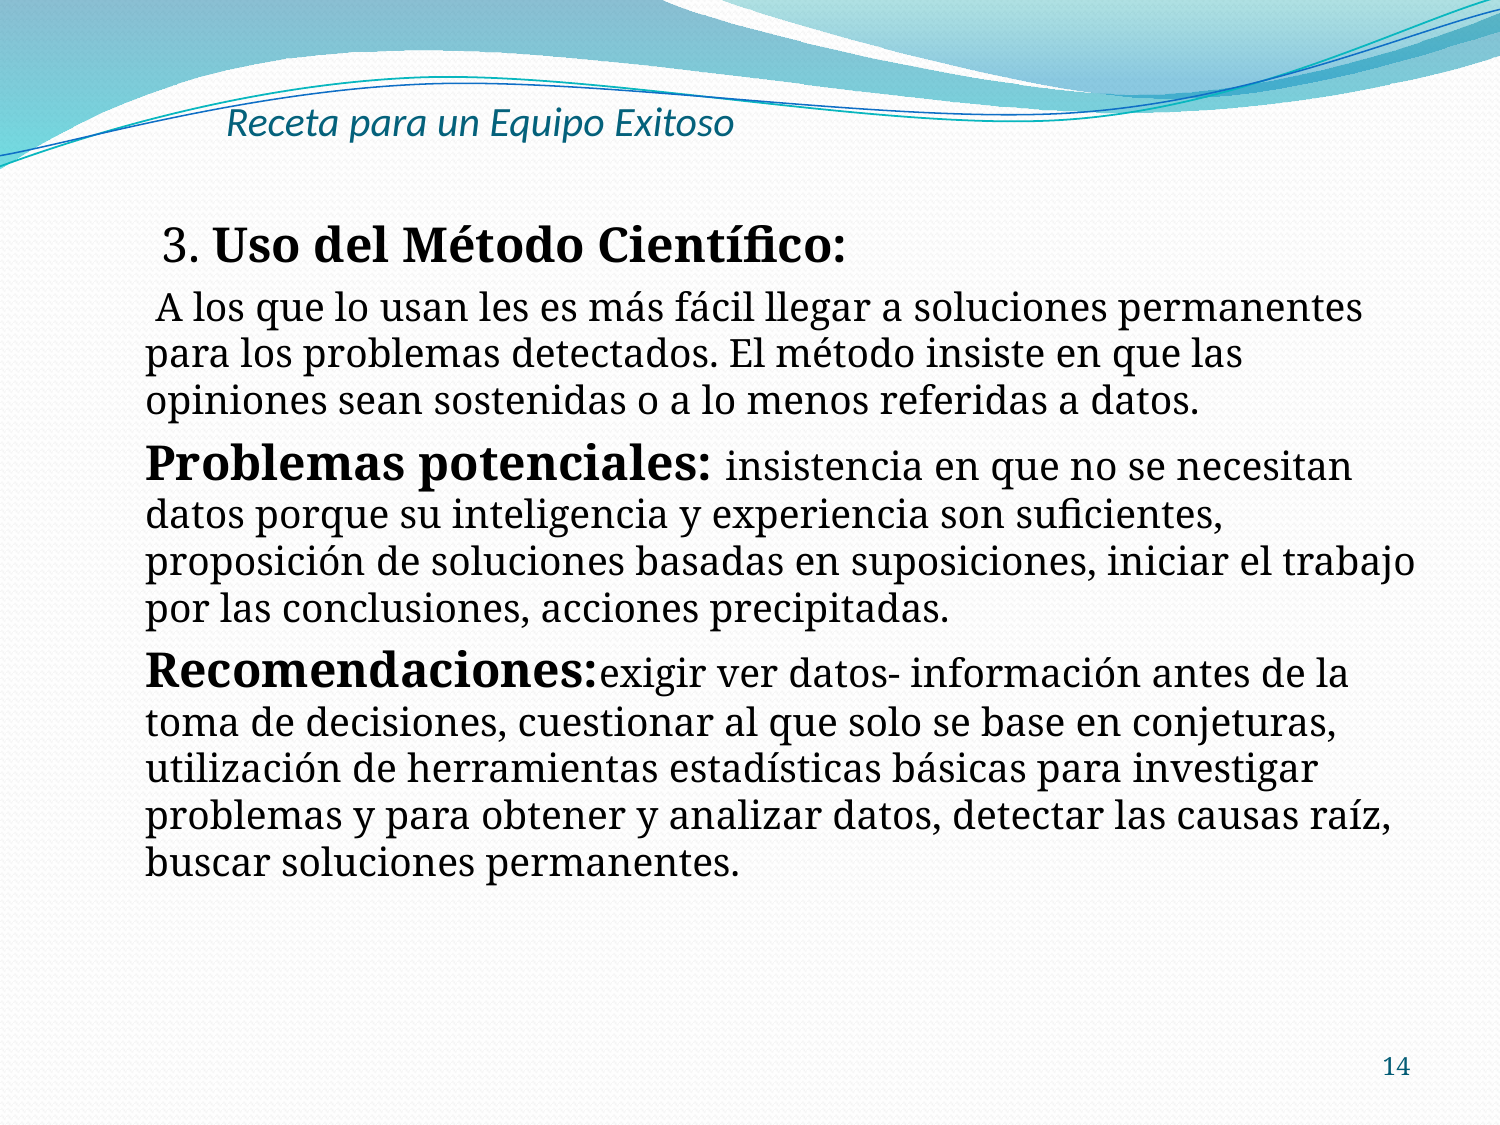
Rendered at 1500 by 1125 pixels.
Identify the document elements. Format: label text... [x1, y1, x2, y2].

list 3. Uso del Método Científico: A los que lo usan les es más fácil llegar a soluciones permanentes para los problemas detectados. El método insiste en que las opiniones sean sostenidas o a lo menos referidas a datos. Problemas potenciales: insistencia en que no se necesitan datos porque su inteligencia y experiencia son suficientes, proposición de soluciones basadas en suposiciones, iniciar el trabajo por las conclusiones, acciones precipitadas. Recomendaciones:exigir ver datos- información antes de la toma de decisiones, cuestionar al que solo se base en conjeturas, utilización de herramientas estadísticas básicas para investigar problemas y para obtener y analizar datos, detectar las causas raíz, buscar soluciones permanentes. [70, 177, 1442, 903]
title Receta para un Equipo Exitoso [210, 58, 1430, 153]
slide_number 14 [1050, 1042, 1426, 1103]
